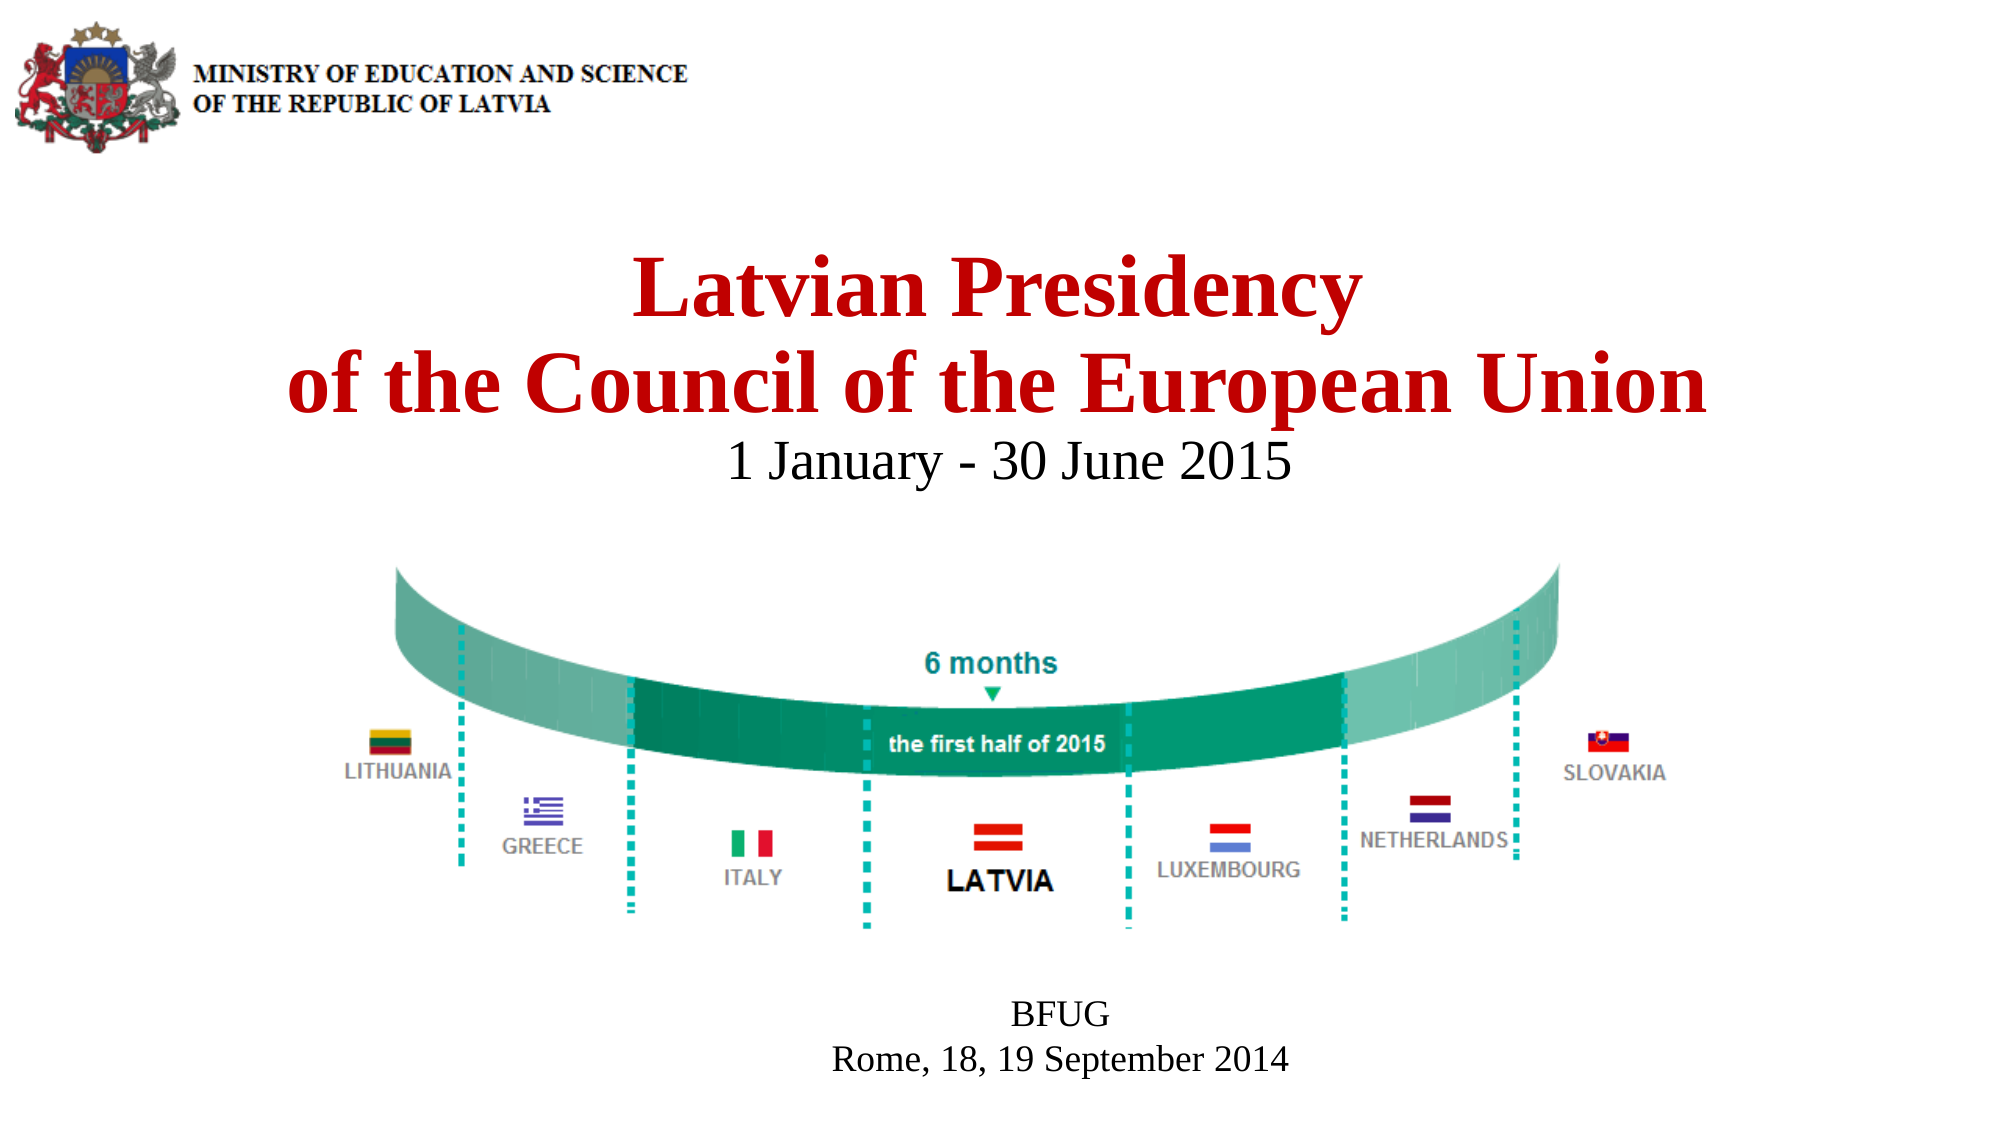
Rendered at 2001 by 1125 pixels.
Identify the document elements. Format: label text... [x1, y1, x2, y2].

title Latvian Presidency of the Council of the European Union 1 January - 30 June 2015 [259, 204, 1760, 500]
picture [343, 541, 1676, 951]
text_box BFUG Rome, 18, 19 September 2014 [171, 981, 1950, 1087]
picture [15, 21, 709, 163]
